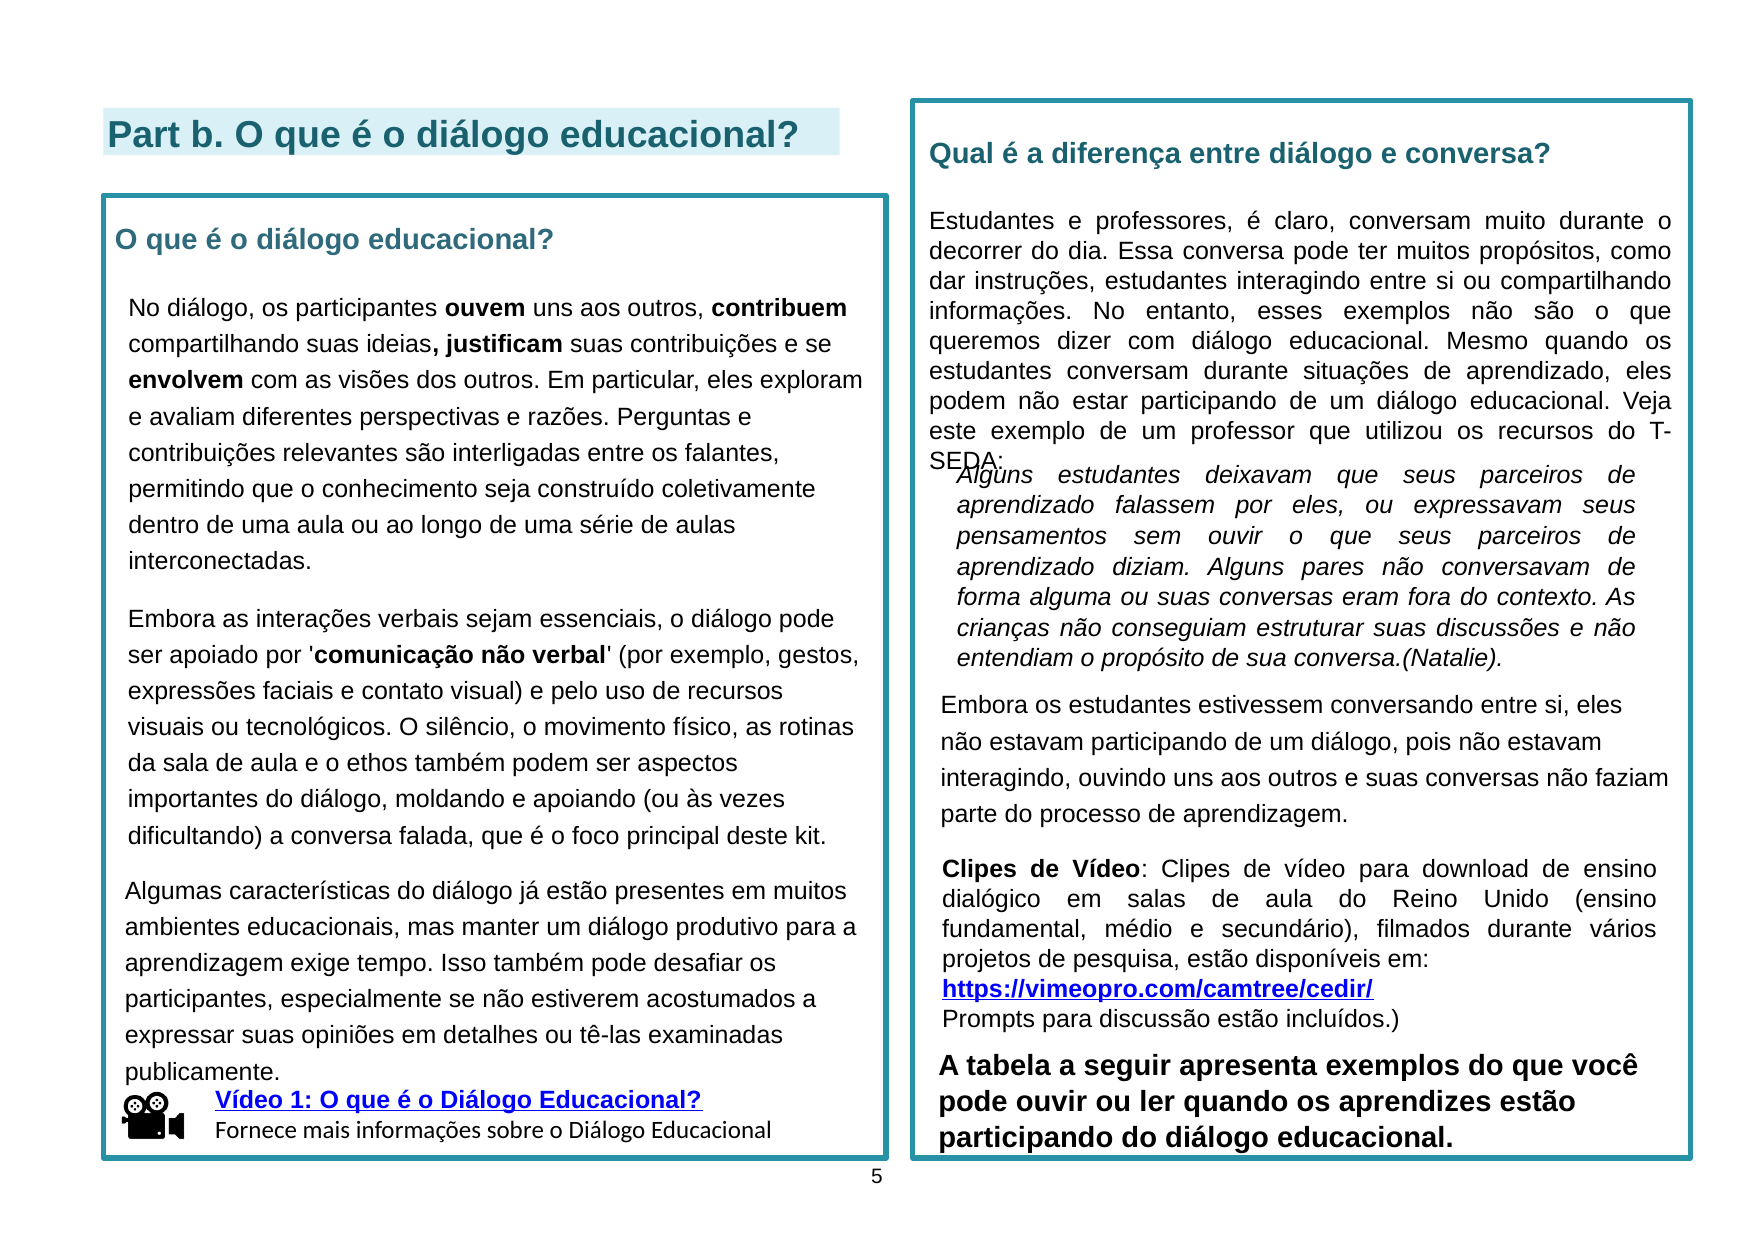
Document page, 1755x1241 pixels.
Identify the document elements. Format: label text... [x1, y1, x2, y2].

text_box Part b. O que é o diálogo educacional? [103, 107, 840, 156]
text_box Algumas características do diálogo já estão presentes em muitos ambientes educacionais, mas manter um diálogo produtivo para a aprendizagem exige tempo. Isso também pode desafiar os participantes, especialmente se não estiverem acostumados a expressar suas opiniões em detalhes ou tê-las examinadas publicamente. [111, 867, 863, 1086]
text_box Vídeo 1: O que é o Diálogo Educacional? Fornece mais informações sobre o Diálogo Educacional [213, 1083, 801, 1144]
text_box A tabela a seguir apresenta exemplos do que você pode ouvir ou ler quando os aprendizes estão participando do diálogo educacional. [936, 1046, 1657, 1153]
text_box Embora as interações verbais sejam essenciais, o diálogo pode ser apoiado por 'comunicação não verbal' (por exemplo, gestos, expressões faciais e contato visual) e pelo uso de recursos visuais ou tecnológicos. O silêncio, o movimento físico, as rotinas da sala de aula e o ethos também podem ser aspectos importantes do diálogo, moldando e apoiando (ou às vezes dificultando) a conversa falada, que é o foco principal deste kit. [114, 589, 866, 850]
text_box [115, 1078, 190, 1152]
text_box O que é o diálogo educacional? No diálogo, os participantes ouvem uns aos outros, contribuem compartilhando suas ideias, justificam suas contribuições e se envolvem com as visões dos outros. Em particular, eles exploram e avaliam diferentes perspectivas e razões. Perguntas e contribuições relevantes são interligadas entre os falantes, permitindo que o conhecimento seja construído coletivamente dentro de uma aula ou ao longo de uma série de aulas interconectadas. [112, 220, 868, 575]
text_box Embora os estudantes estivessem conversando entre si, eles não estavam participando de um diálogo, pois não estavam interagindo, ouvindo uns aos outros e suas conversas não faziam parte do processo de aprendizagem. [927, 682, 1674, 845]
text_box Alguns estudantes deixavam que seus parceiros de aprendizado falassem por eles, ou expressavam seus pensamentos sem ouvir o que seus parceiros de aprendizado diziam. Alguns pares não conversavam de forma alguma ou suas conversas eram fora do contexto. As crianças não conseguiam estruturar suas discussões e não entendiam o propósito de sua conversa.(Natalie). [954, 457, 1639, 672]
text_box [912, 100, 1691, 1159]
text_box Qual é a diferença entre diálogo e conversa? Estudantes e professores, é claro, conversam muito durante o decorrer do dia. Essa conversa pode ter muitos propósitos, como dar instruções, estudantes interagindo entre si ou compartilhando informações. No entanto, esses exemplos não são o que queremos dizer com diálogo educacional. Mesmo quando os estudantes conversam durante situações de aprendizado, eles podem não estar participando de um diálogo educacional. Veja este exemplo de um professor que utilizou os recursos do T-SEDA: [927, 134, 1674, 475]
text_box Clipes de Vídeo: Clipes de vídeo para download de ensino dialógico em salas de aula do Reino Unido (ensino fundamental, médio e secundário), filmados durante vários projetos de pesquisa, estão disponíveis em: https://vimeopro.com/camtree/cedir/ Prompts para discussão estão incluídos.) [927, 845, 1674, 1040]
text_box 5 [866, 1162, 887, 1188]
text_box [103, 195, 886, 1159]
